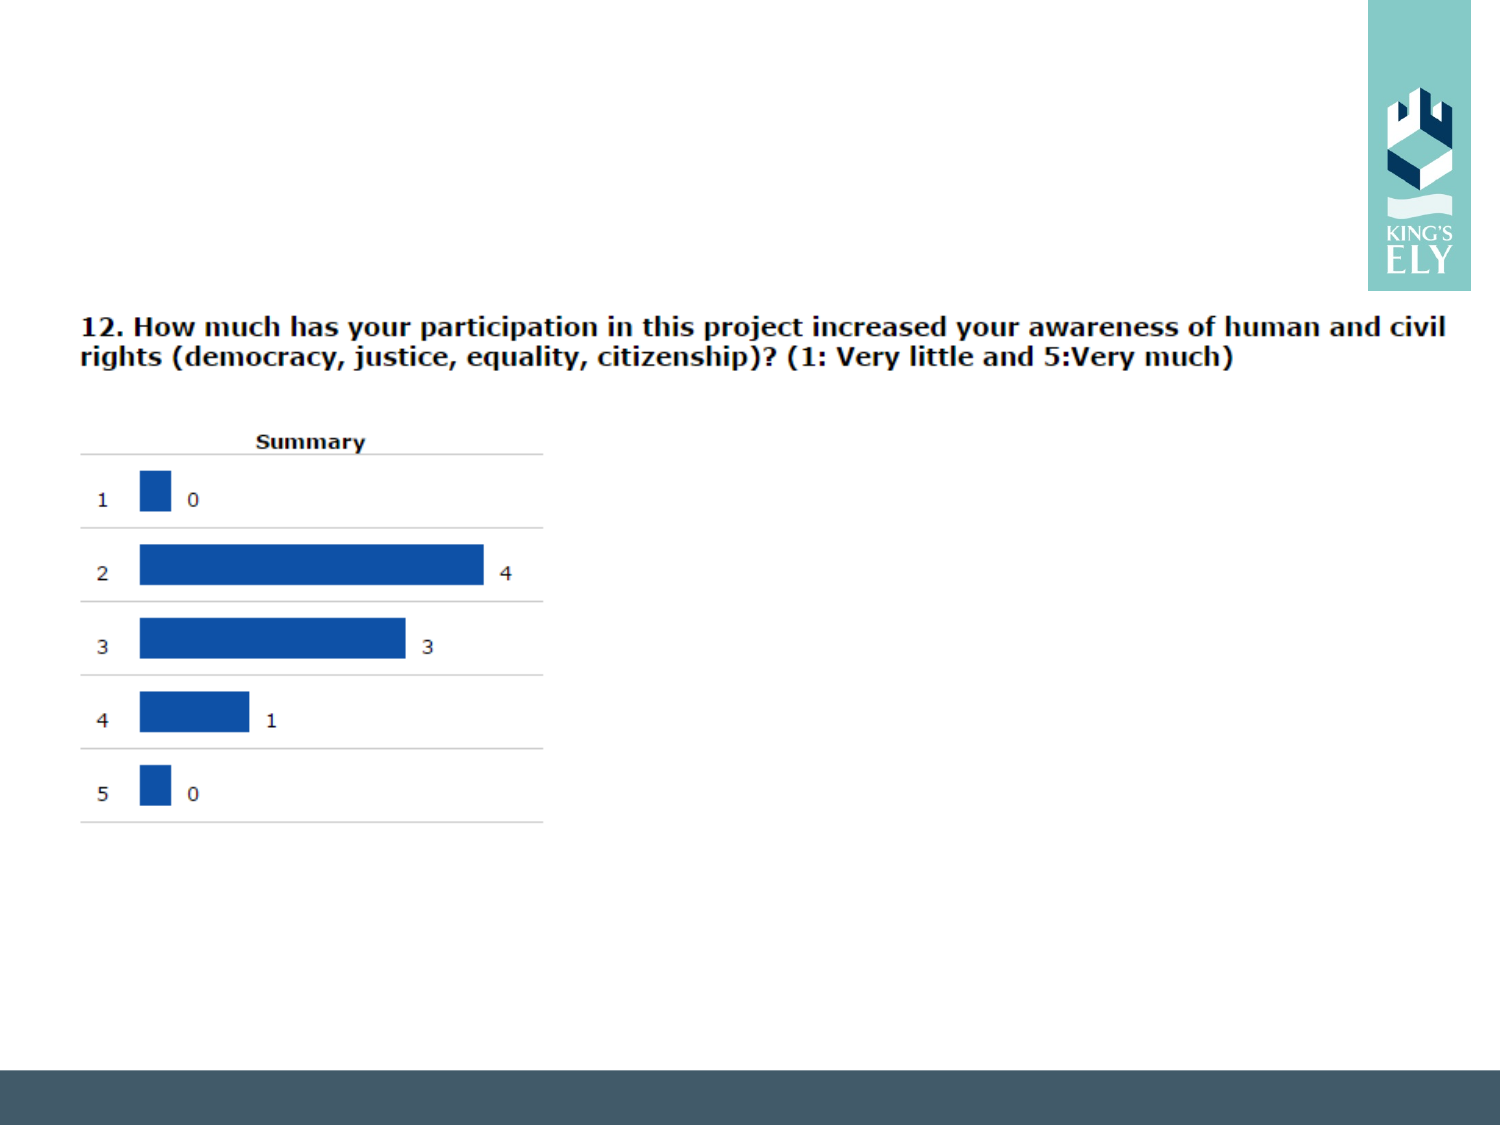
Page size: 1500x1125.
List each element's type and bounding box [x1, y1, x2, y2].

picture [62, 302, 1487, 842]
picture [1368, 0, 1471, 291]
